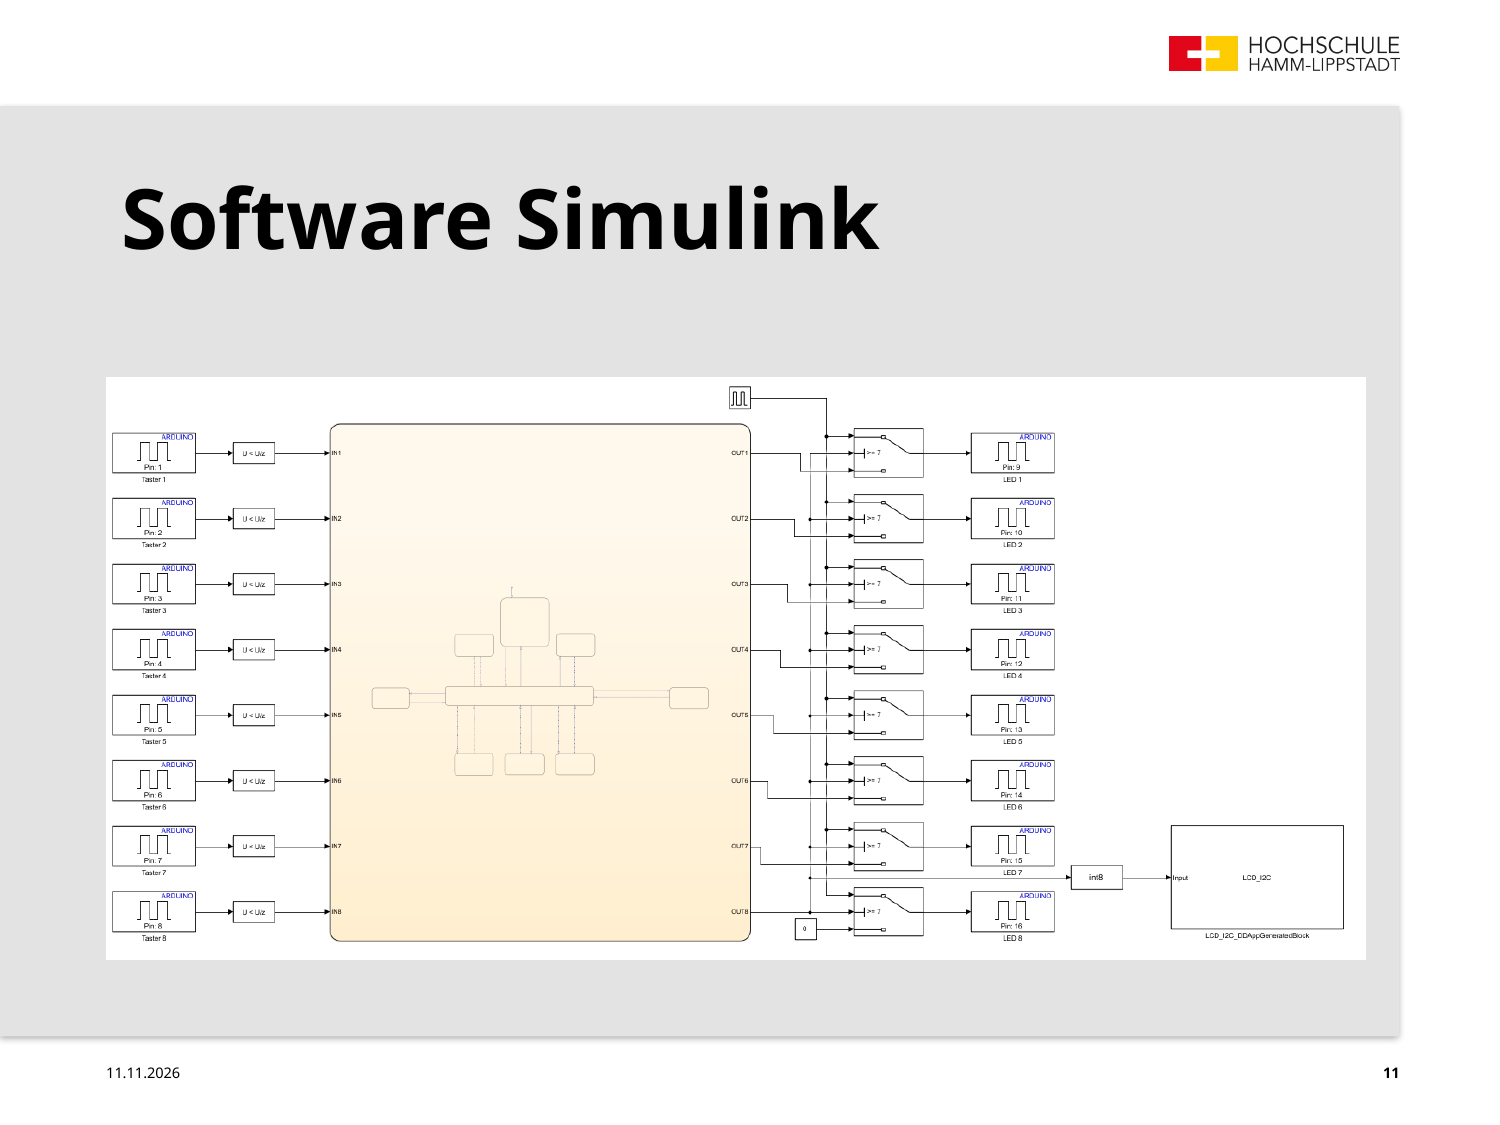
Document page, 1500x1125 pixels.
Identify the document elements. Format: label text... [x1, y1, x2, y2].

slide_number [106, 1065, 457, 1084]
slide_number 11 [1049, 1065, 1400, 1084]
title Software Simulink [106, 122, 1366, 310]
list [105, 376, 1366, 960]
picture [1169, 36, 1400, 71]
